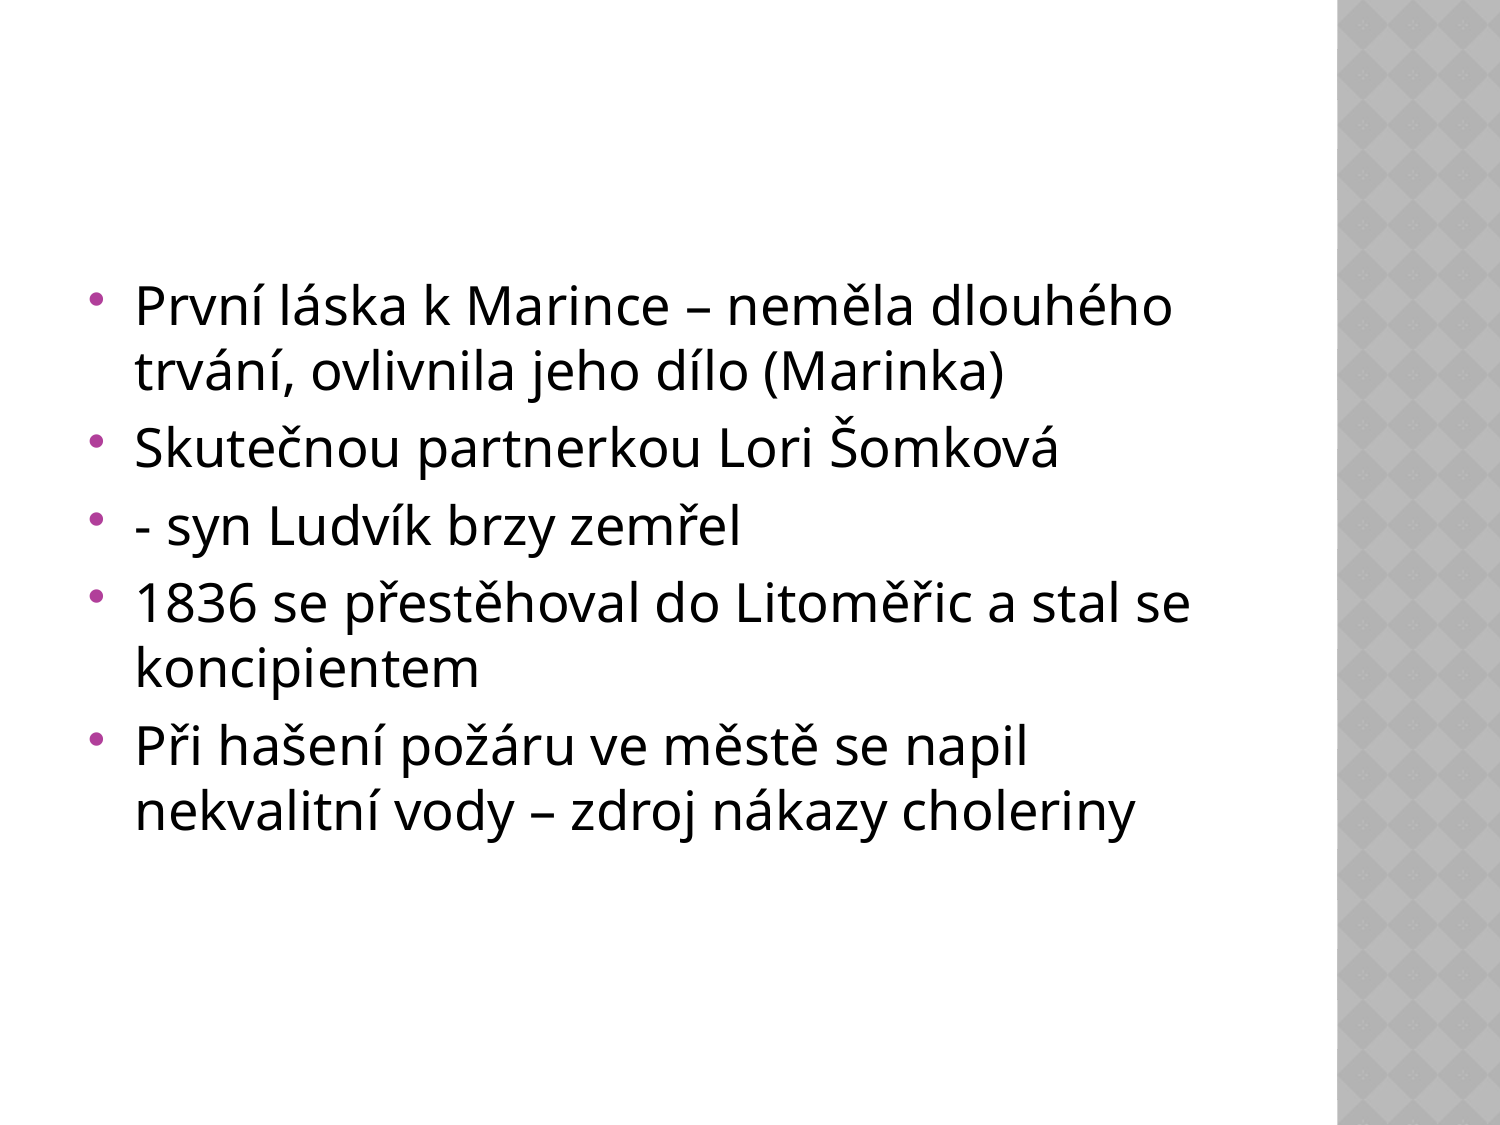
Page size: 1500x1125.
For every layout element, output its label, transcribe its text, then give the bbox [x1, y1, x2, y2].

list První láska k Marince – neměla dlouhého trvání, ovlivnila jeho dílo (Marinka) Skutečnou partnerkou Lori Šomková - syn Ludvík brzy zemřel 1836 se přestěhoval do Litoměřic a stal se koncipientem Při hašení požáru ve městě se napil nekvalitní vody – zdroj nákazy choleriny [75, 264, 1263, 1059]
